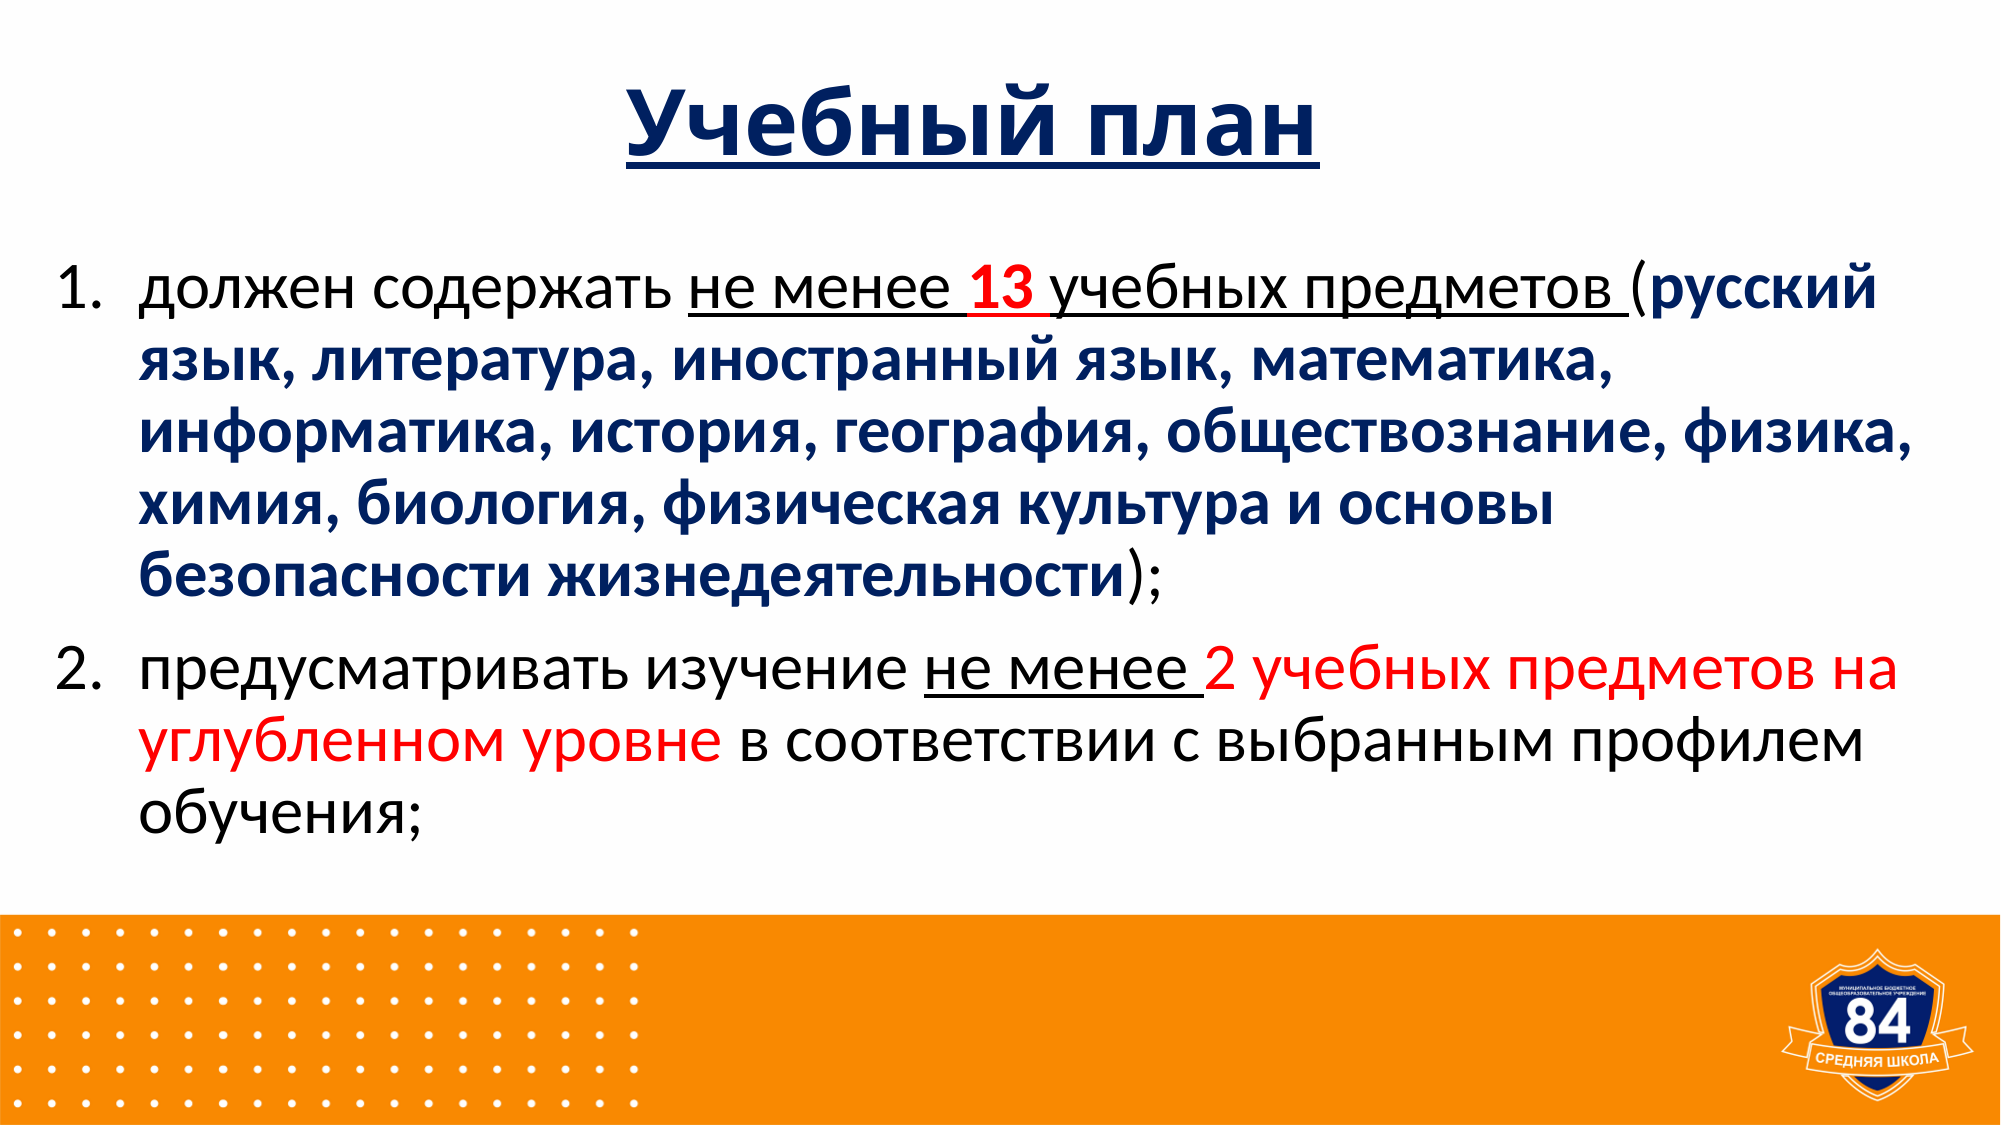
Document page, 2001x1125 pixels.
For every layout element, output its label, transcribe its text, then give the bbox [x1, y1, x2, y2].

title Учебный план [39, 30, 1907, 220]
picture [0, 0, 2001, 1125]
list должен содержать не менее 13 учебных предметов (русский язык, литература, иностранный язык, математика, информатика, история, география, обществознание, физика, химия, биология, физическая культура и основы безопасности жизнедеятельности); предусматривать изучение не менее 2 учебных предметов на углубленном уровне в соответствии с выбранным профилем обучения; [39, 243, 1945, 1094]
